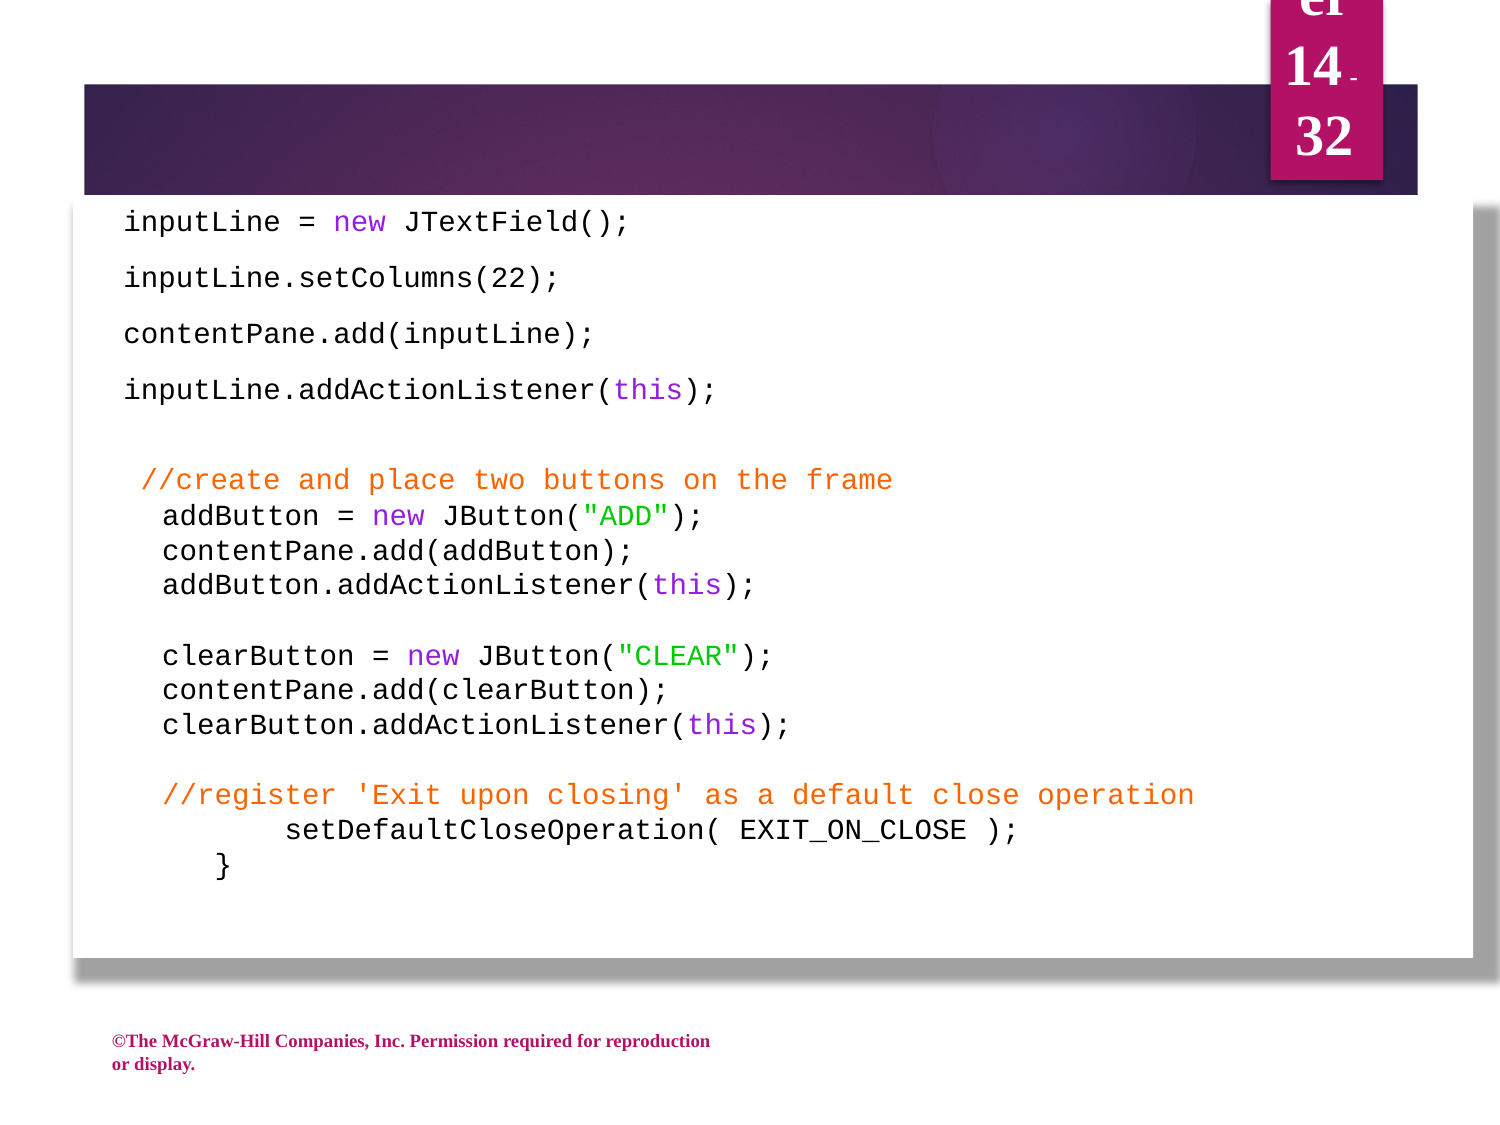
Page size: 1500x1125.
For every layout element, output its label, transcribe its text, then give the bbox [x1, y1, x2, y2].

footer ©The McGraw-Hill Companies, Inc. Permission required for reproduction or display. [96, 1044, 731, 1082]
list inputLine = new JTextField(); inputLine.setColumns(22); contentPane.add(inputLine); inputLine.addActionListener(this); //create and place two buttons on the frame addButton = new JButton("ADD"); contentPane.add(addButton); addButton.addActionListener(this); clearButton = new JButton("CLEAR"); contentPane.add(clearButton); clearButton.addActionListener(this); //register 'Exit upon closing' as a default close operation setDefaultCloseOperation( EXIT_ON_CLOSE ); } [73, 195, 1474, 958]
slide_number Chapter 14 - 32 [1259, 48, 1390, 175]
